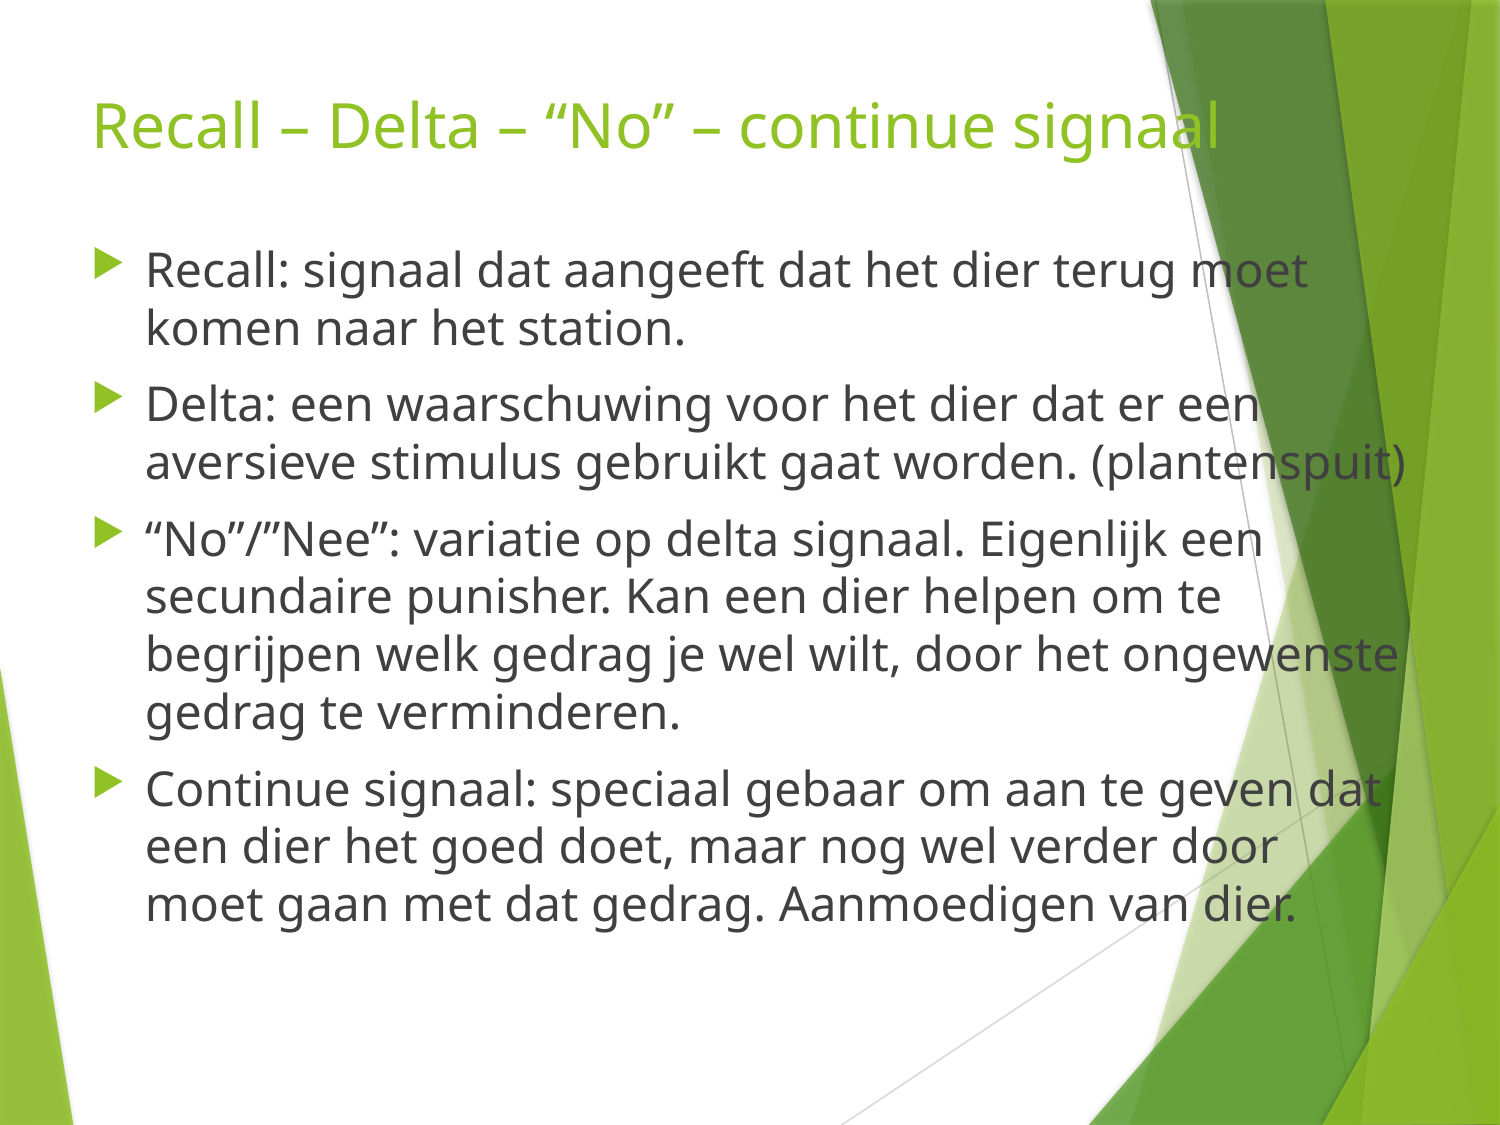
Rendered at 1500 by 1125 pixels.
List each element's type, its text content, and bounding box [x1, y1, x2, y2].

list Recall: signaal dat aangeeft dat het dier terug moet komen naar het station. Delta: een waarschuwing voor het dier dat er een aversieve stimulus gebruikt gaat worden. (plantenspuit) “No”/”Nee”: variatie op delta signaal. Eigenlijk een secundaire punisher. Kan een dier helpen om te begrijpen welk gedrag je wel wilt, door het ongewenste gedrag te verminderen. Continue signaal: speciaal gebaar om aan te geven dat een dier het goed doet, maar nog wel verder door moet gaan met dat gedrag. Aanmoedigen van dier. [76, 231, 1426, 994]
title Recall – Delta – “No” – continue signaal [76, 78, 1427, 208]
